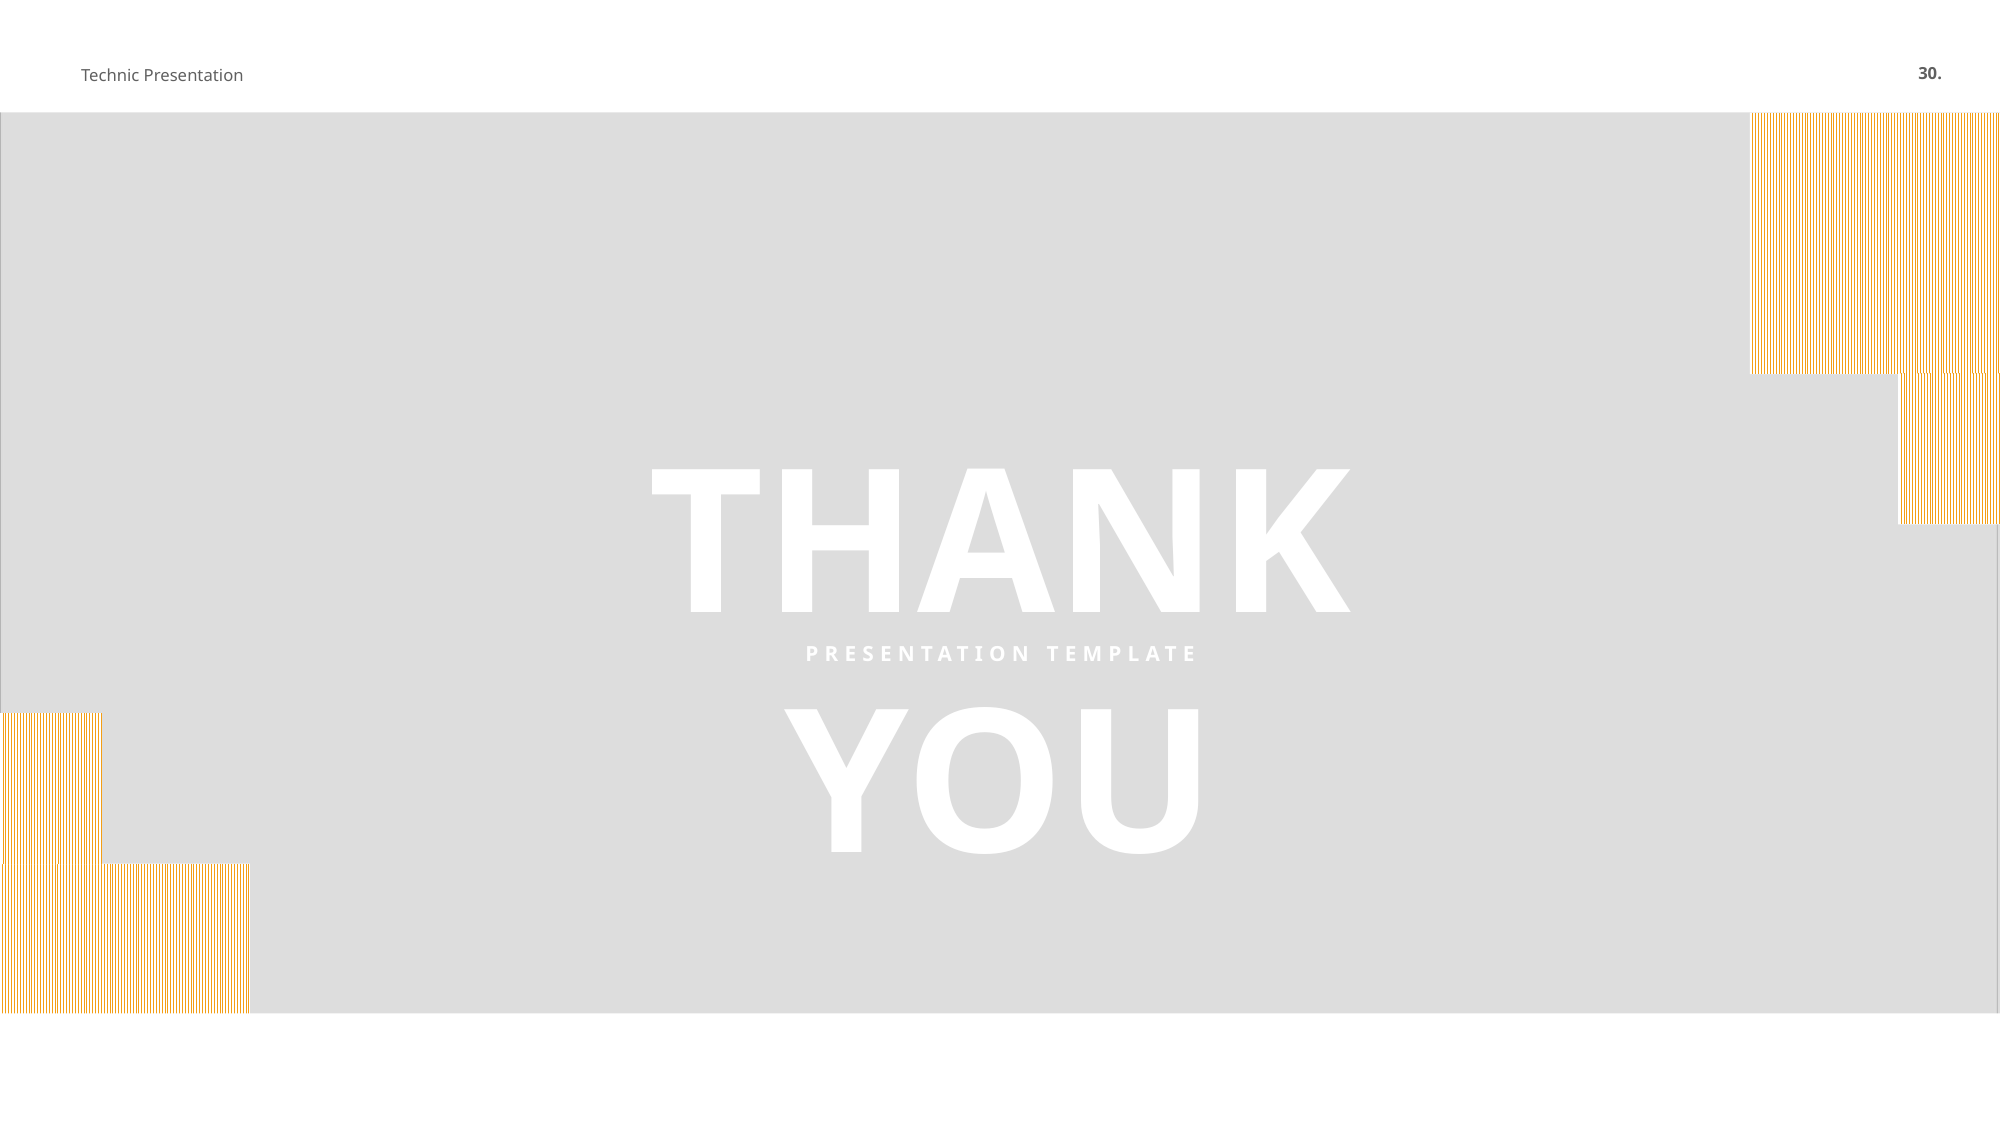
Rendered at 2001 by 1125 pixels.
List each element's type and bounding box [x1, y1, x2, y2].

text_box [0, 0, 2000, 1125]
text_box [1749, 112, 2000, 525]
text_box [474, 405, 1525, 671]
